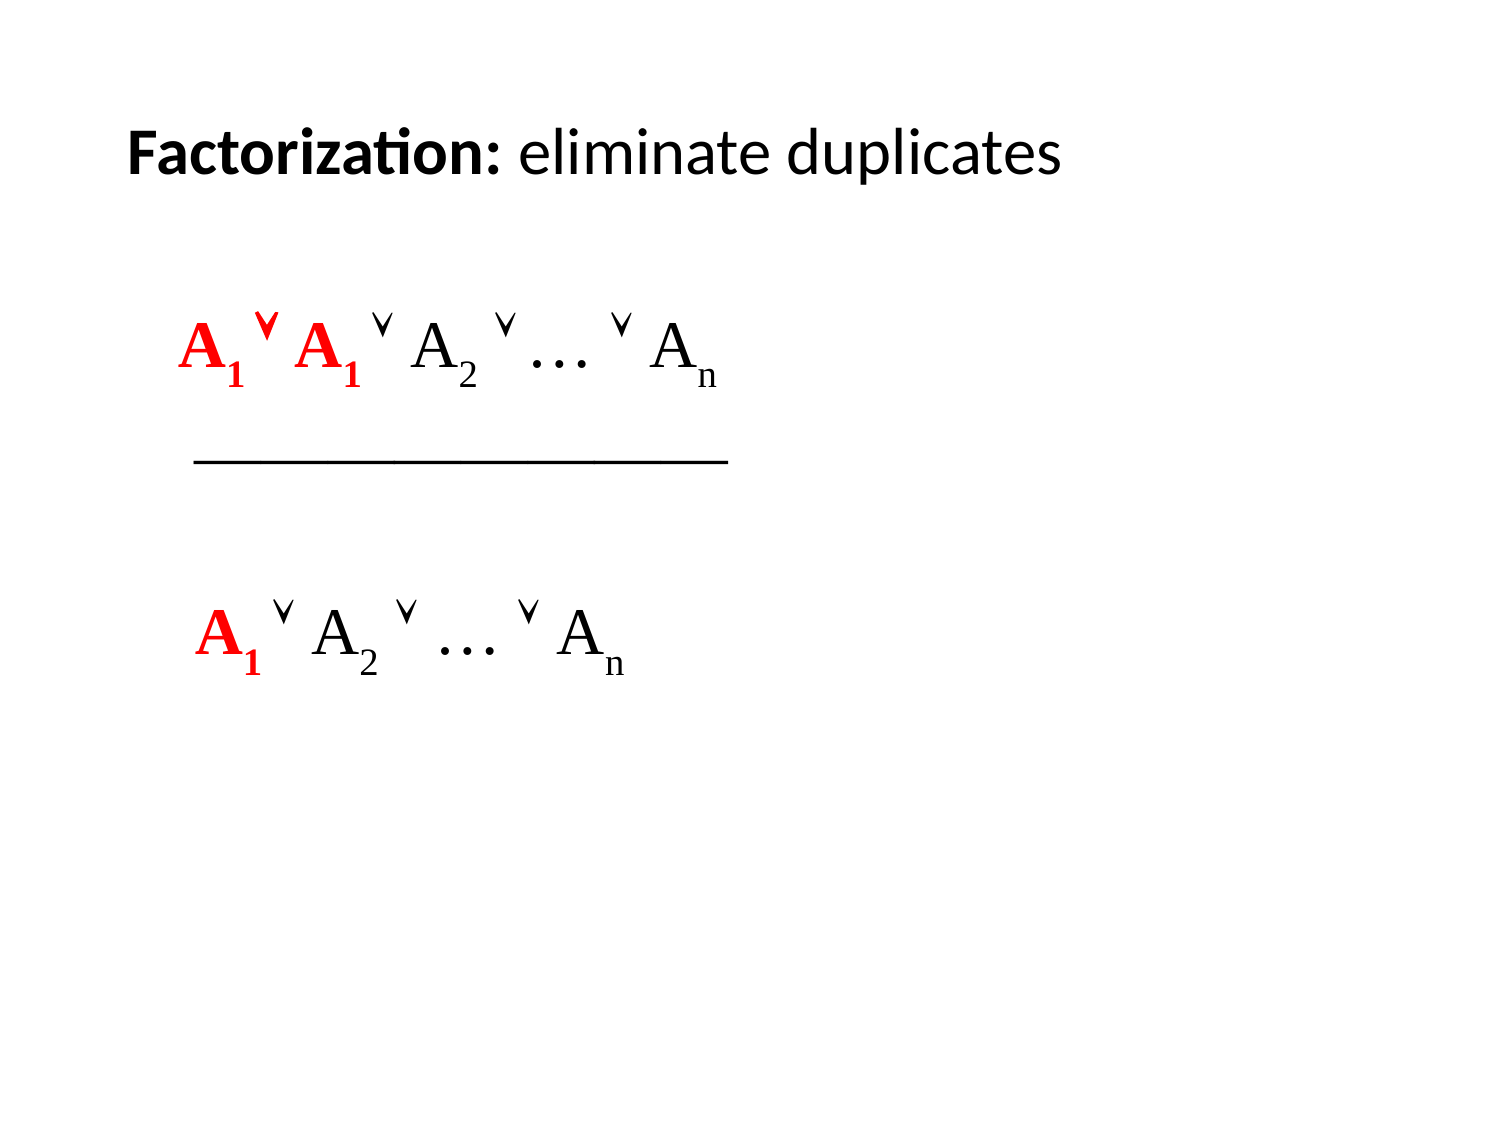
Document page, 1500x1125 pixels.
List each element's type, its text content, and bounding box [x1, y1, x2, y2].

text_box Factorization: eliminate duplicates A1  A1  A2  …  An ———————— A1  A2  …  An [112, 99, 1388, 1000]
